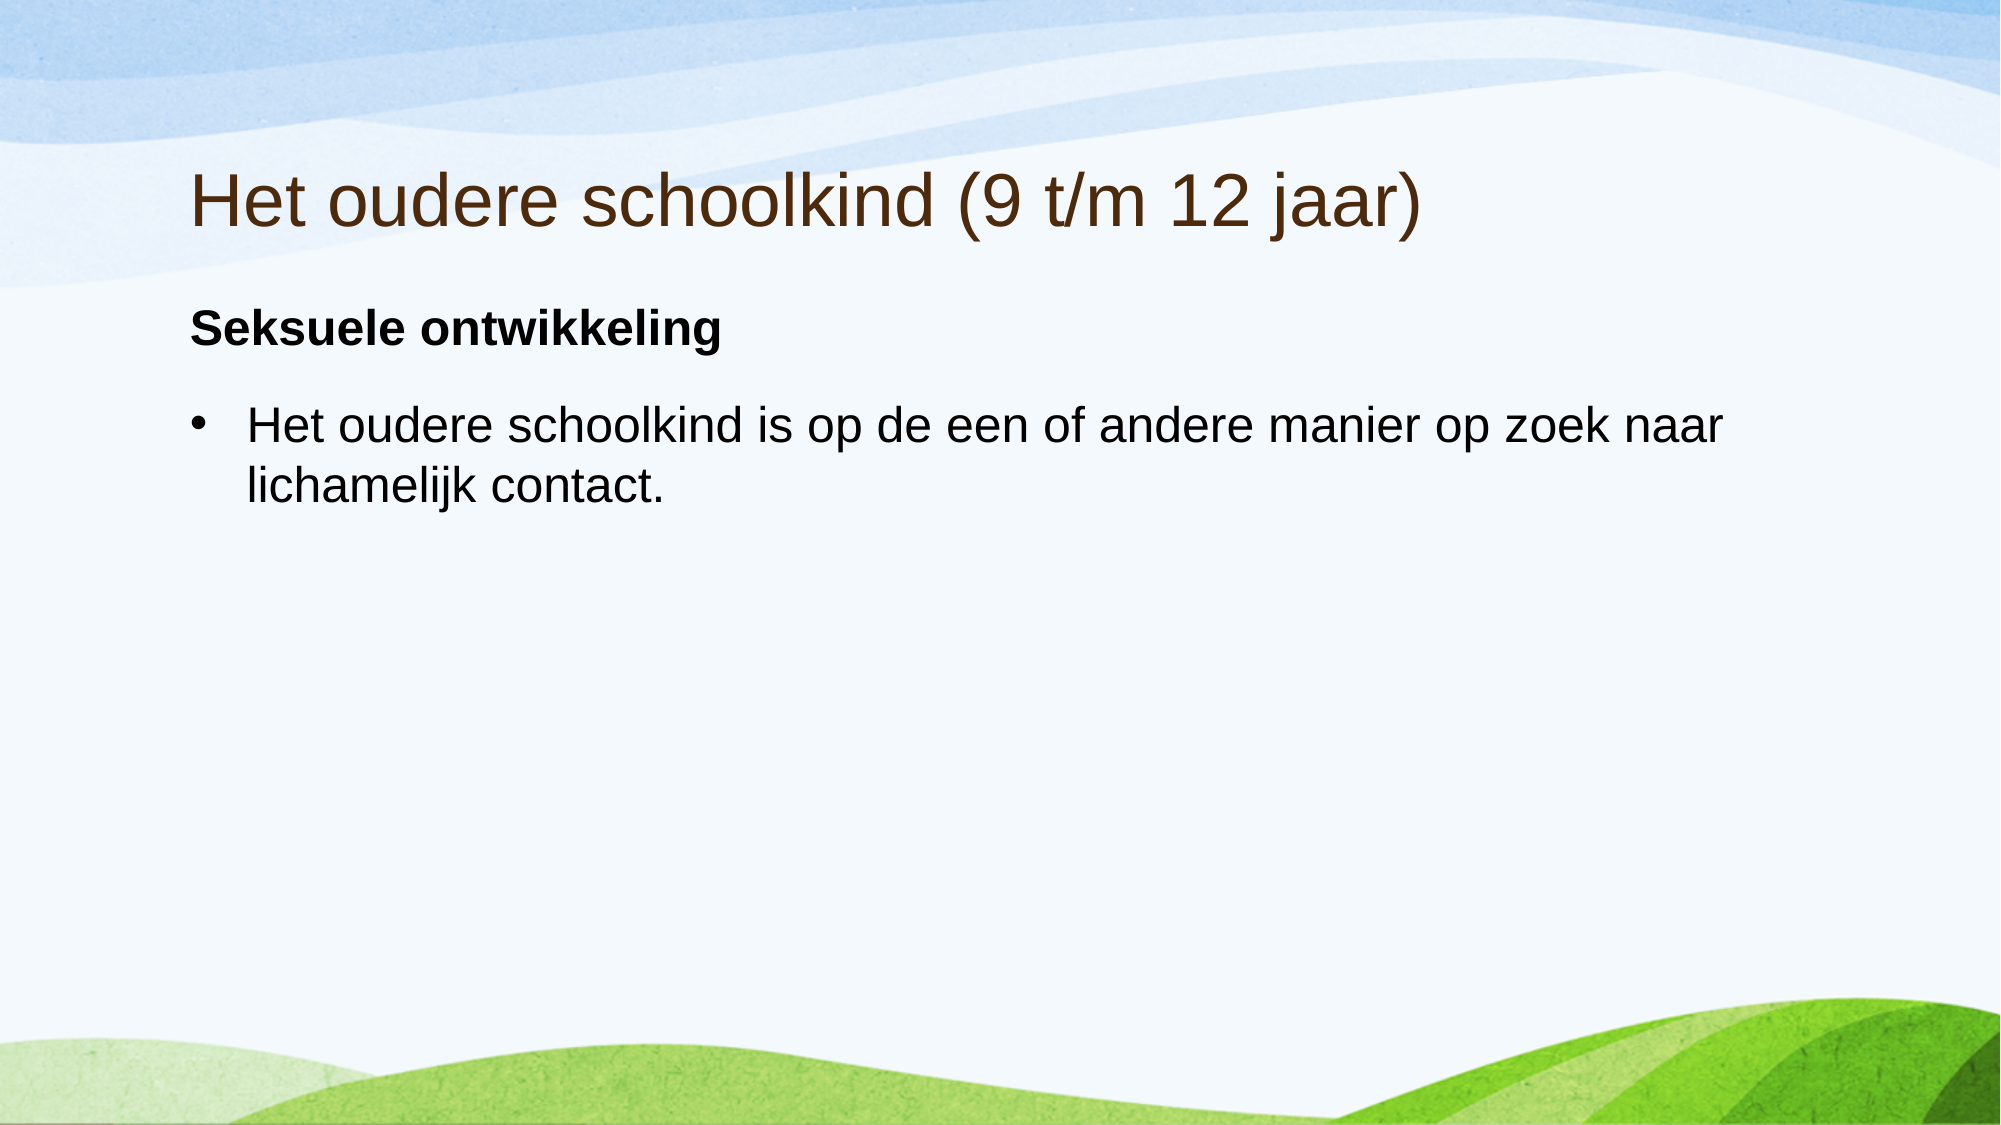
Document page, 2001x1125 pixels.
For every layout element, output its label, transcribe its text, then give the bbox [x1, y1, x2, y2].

list Seksuele ontwikkeling Het oudere schoolkind is op de een of andere manier op zoek naar lichamelijk contact. [174, 287, 1825, 982]
title Het oudere schoolkind (9 t/m 12 jaar) [174, 50, 1825, 250]
picture [0, 0, 2001, 1125]
